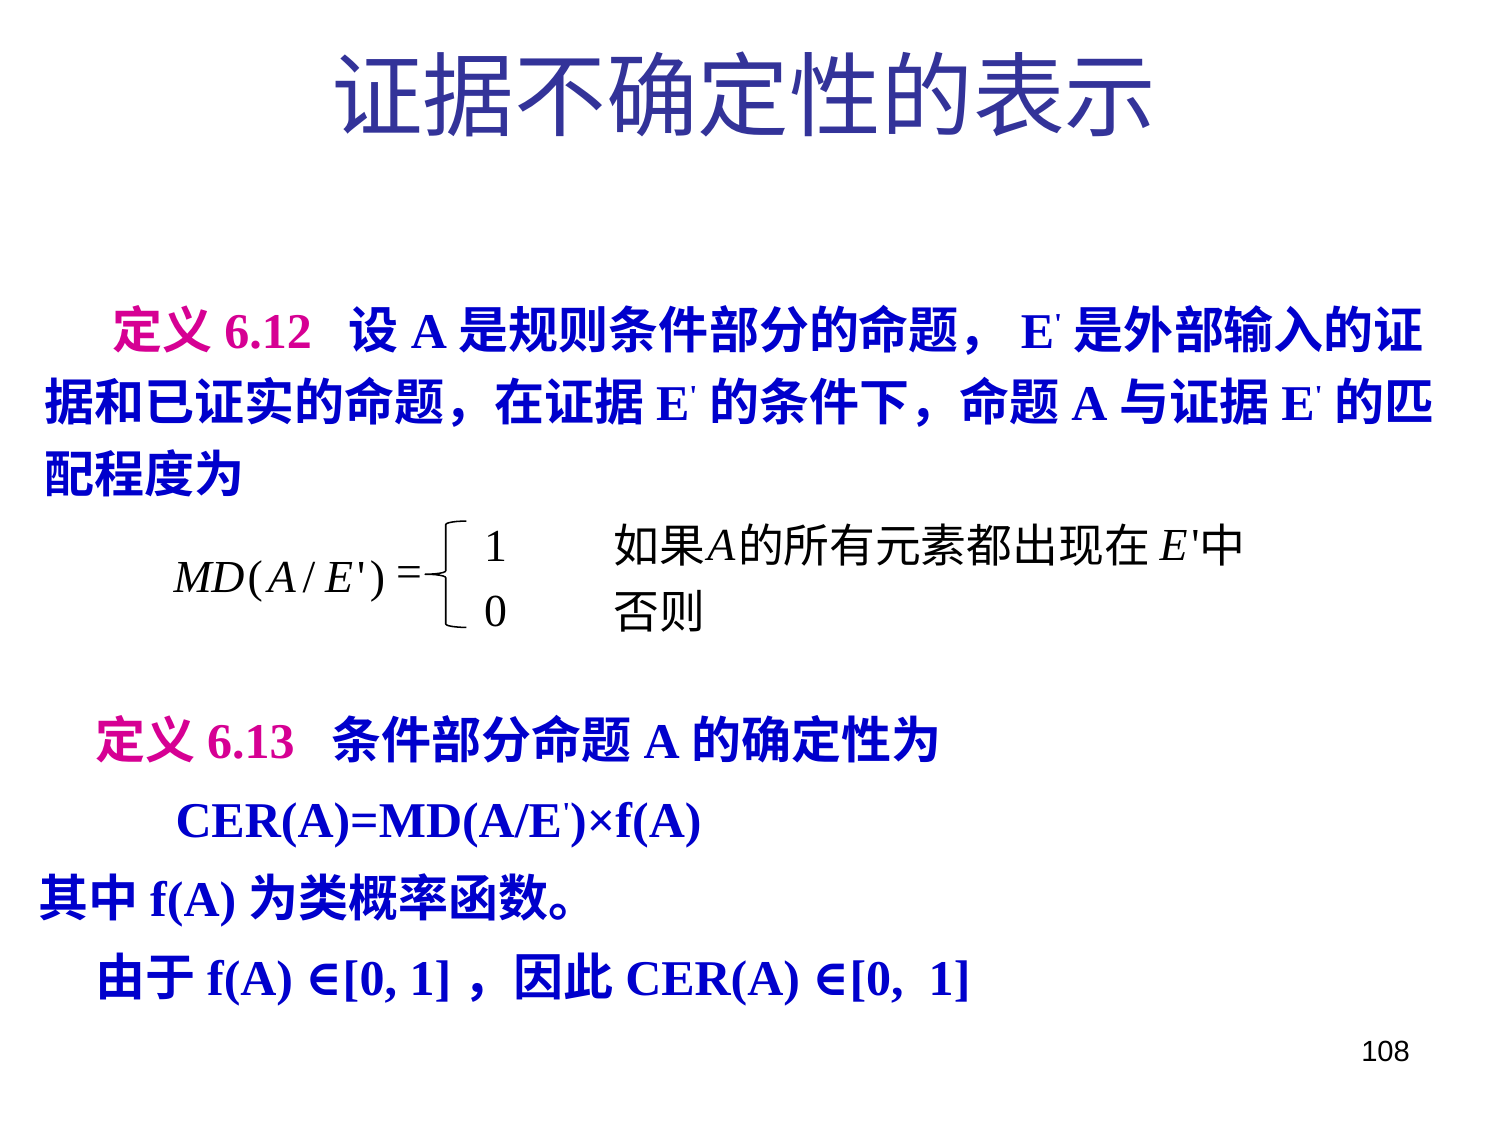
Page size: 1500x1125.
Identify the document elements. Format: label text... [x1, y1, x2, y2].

text_box 定义6.13 条件部分命题A的确定性为 CER(A)=MD(A/E')×f(A) 其中f(A)为类概率函数。 由于f(A) ∈[0, 1]，因此CER(A) ∈[0, 1] [23, 692, 1471, 1013]
slide_number 108 [1074, 1024, 1425, 1103]
text_box 证据不确定性的表示 [147, 31, 1341, 155]
text_box 定义6.12 设A是规则条件部分的命题，E'是外部输入的证据和已证实的命题，在证据E'的条件下，命题A与证据E'的匹配程度为 [29, 278, 1465, 510]
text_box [165, 509, 1253, 640]
